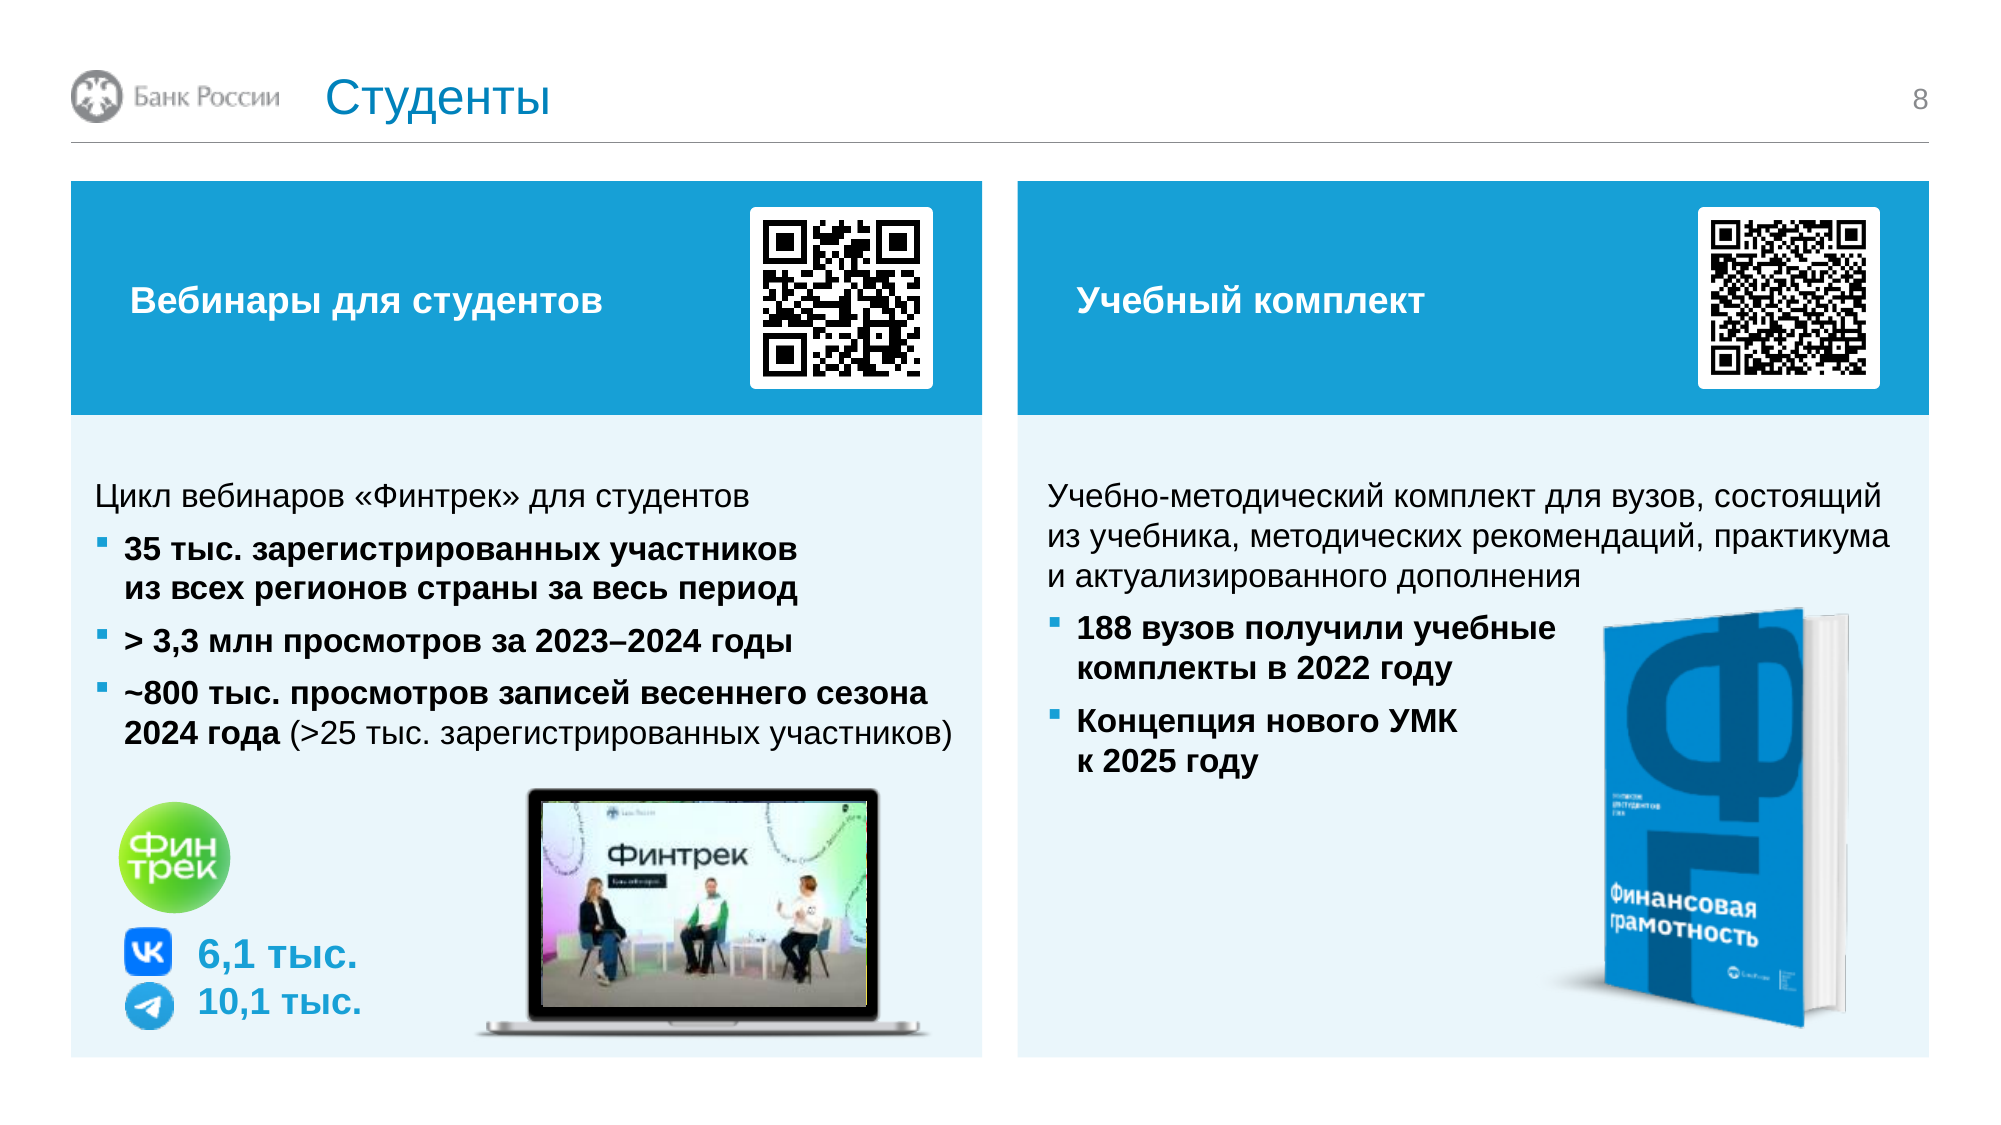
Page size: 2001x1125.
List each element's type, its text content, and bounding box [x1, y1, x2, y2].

text_box Цикл вебинаров «Финтрек» для студентов 35 тыс. зарегистрированных участников из всех регионов страны за весь период > 3,3 млн просмотров за 2023–2024 годы ~800 тыс. просмотров записей весеннего сезона 2024 года (>25 тыс. зарегистрированных участников) [70, 414, 983, 1058]
picture [1528, 558, 1918, 1068]
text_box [468, 788, 940, 1045]
text_box Студенты [324, 45, 1887, 143]
picture [124, 927, 172, 976]
text_box Вебинары для студентов [70, 180, 983, 414]
text_box 6,1 тыс. 10,1 тыс. [182, 919, 1183, 1075]
slide_number 8 [1887, 70, 1929, 124]
text_box Учебно-методический комплект для вузов, состоящий из учебника, методических рекомендаций, практикума и актуализированного дополнения 188 вузов получили учебные комплекты в 2022 году Концепция нового УМК к 2025 году [1017, 414, 1930, 1058]
picture [118, 801, 231, 914]
text_box Учебный комплект [1017, 180, 1930, 414]
picture [71, 70, 279, 123]
picture [125, 981, 174, 1030]
picture [762, 219, 921, 377]
picture [1710, 219, 1868, 377]
